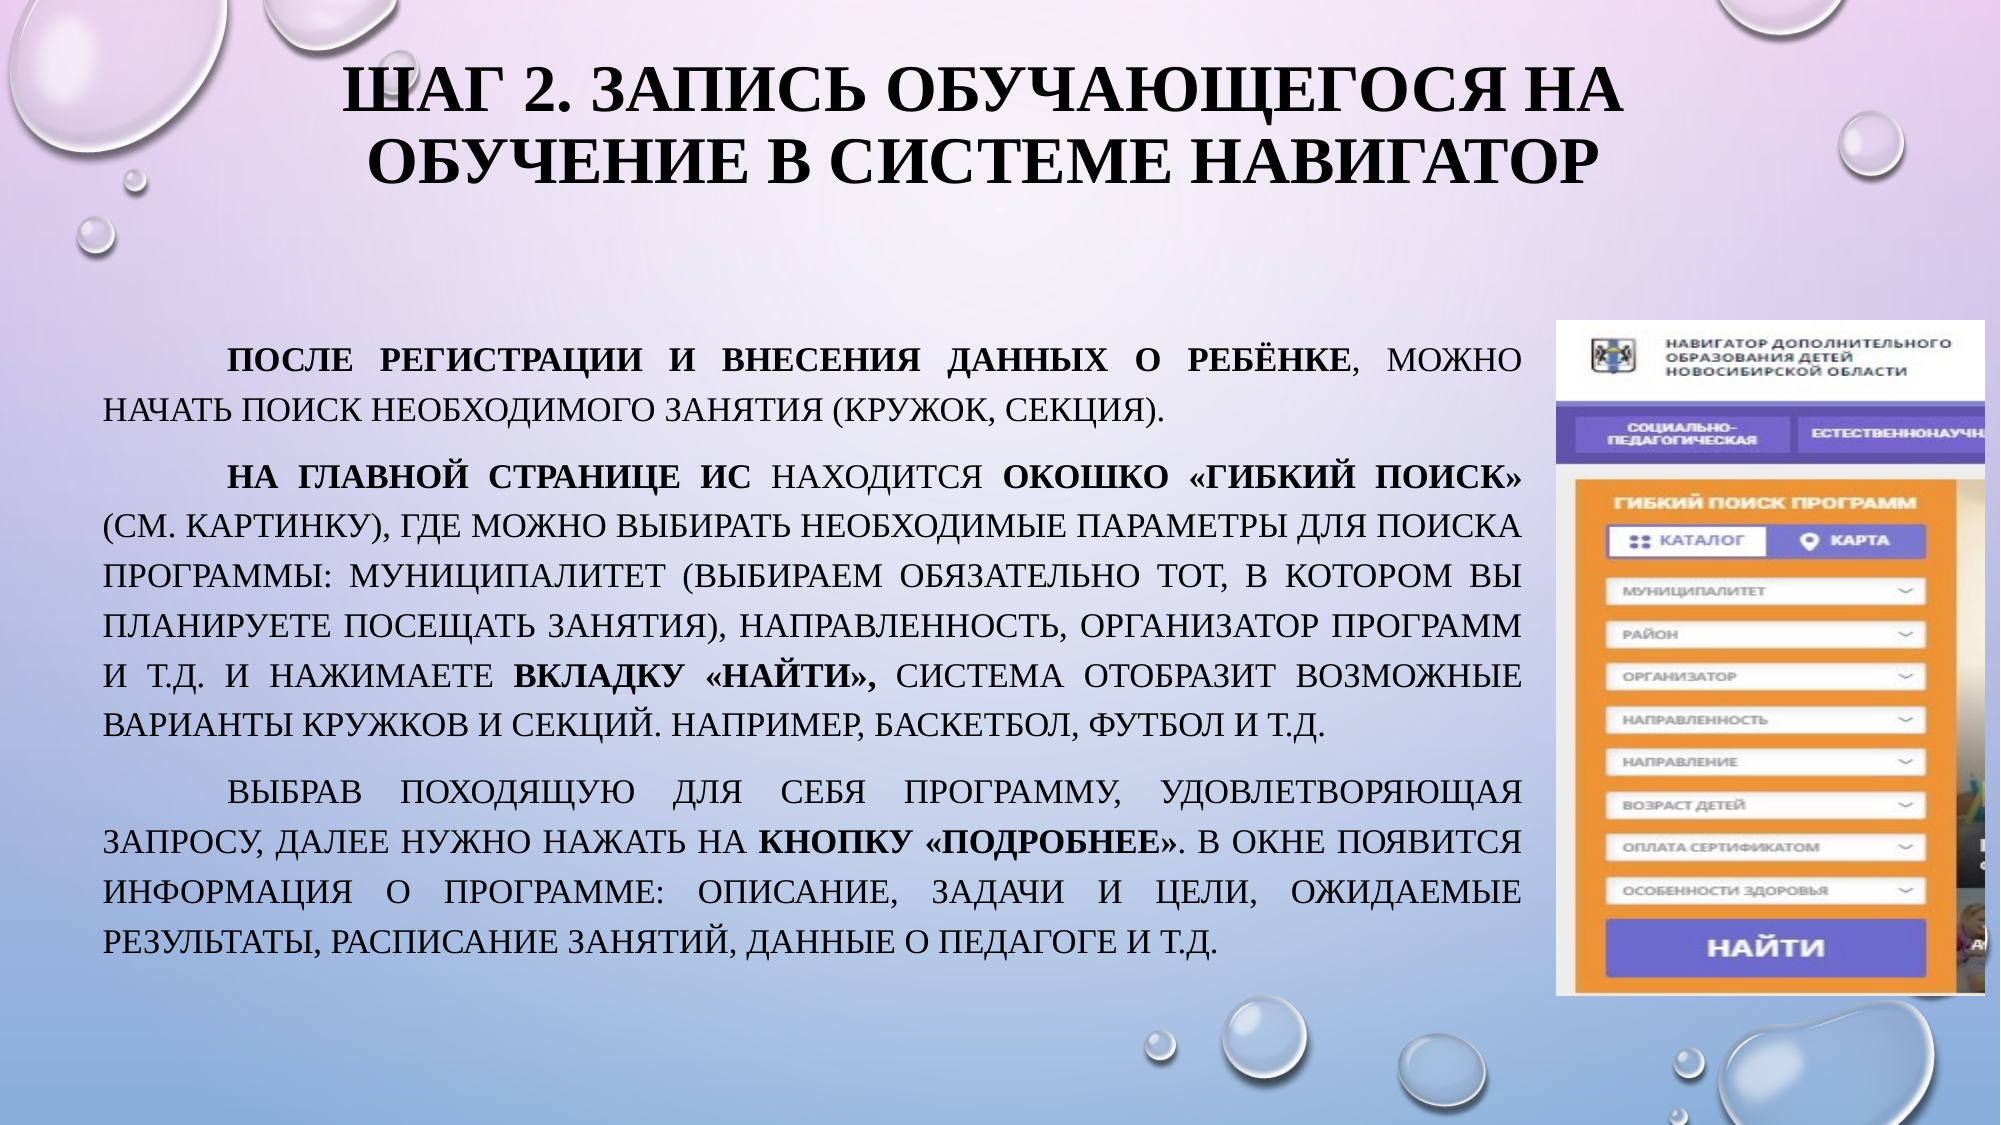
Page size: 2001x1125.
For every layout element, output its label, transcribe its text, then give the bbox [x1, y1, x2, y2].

picture [0, 0, 2000, 1125]
title ШАГ 2. Запись обучающегося на обучение в системе Навигатор [149, 41, 1819, 290]
list После регистрации и внесения данных о ребёнке, можно начать поиск необходимого занятия (кружок, секция). На главной странице ИС находится окошко «Гибкий Поиск» (см. картинку), где можно выбирать необходимые параметры для поиска программы: муниципалитет (выбираем обязательно тот, в котором вы планируете посещать занятия), направленность, организатор программ и т.д. и нажимаете вкладку «Найти», система отобразит возможные варианты кружков и секций. Например, баскетбол, футбол и т.д. Выбрав походящую для себя программу, удовлетворяющая запросу, далее нужно нажать на кнопку «Подробнее». В окне появится информация о программе: описание, задачи и цели, ожидаемые результаты, расписание занятий, данные о педагоге и т.д. [87, 320, 1538, 1025]
